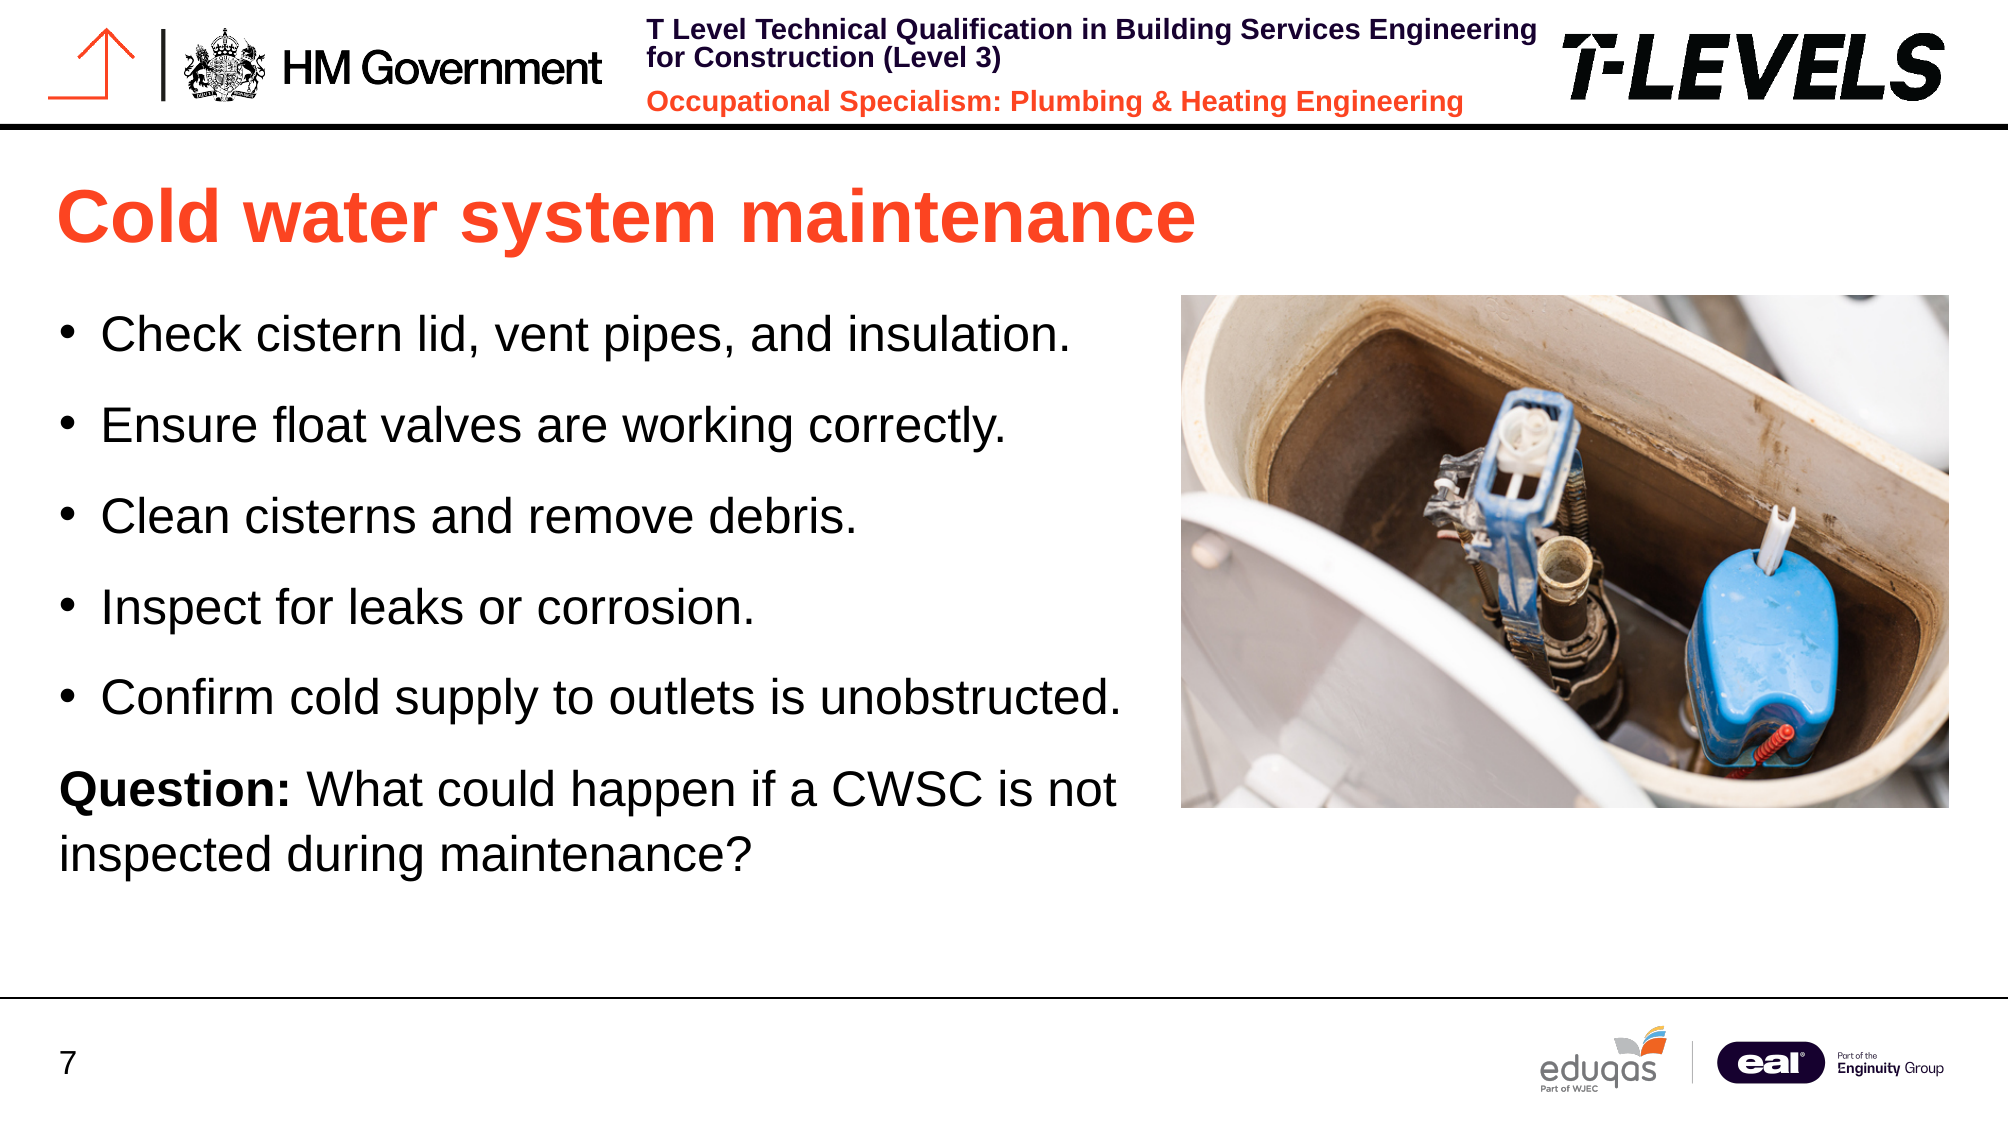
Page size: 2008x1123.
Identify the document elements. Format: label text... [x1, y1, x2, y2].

picture [43, 27, 141, 100]
list Check cistern lid, vent pipes, and insulation. Ensure float valves are working correctly. Clean cisterns and remove debris. Inspect for leaks or corrosion. Confirm cold supply to outlets is unobstructed. Question: What could happen if a CWSC is not inspected during maintenance? [59, 295, 1188, 962]
picture [1180, 295, 1949, 808]
picture [1535, 1021, 1949, 1097]
title Cold water system maintenance [41, 111, 1949, 314]
picture [161, 28, 602, 102]
picture [1543, 25, 1964, 108]
